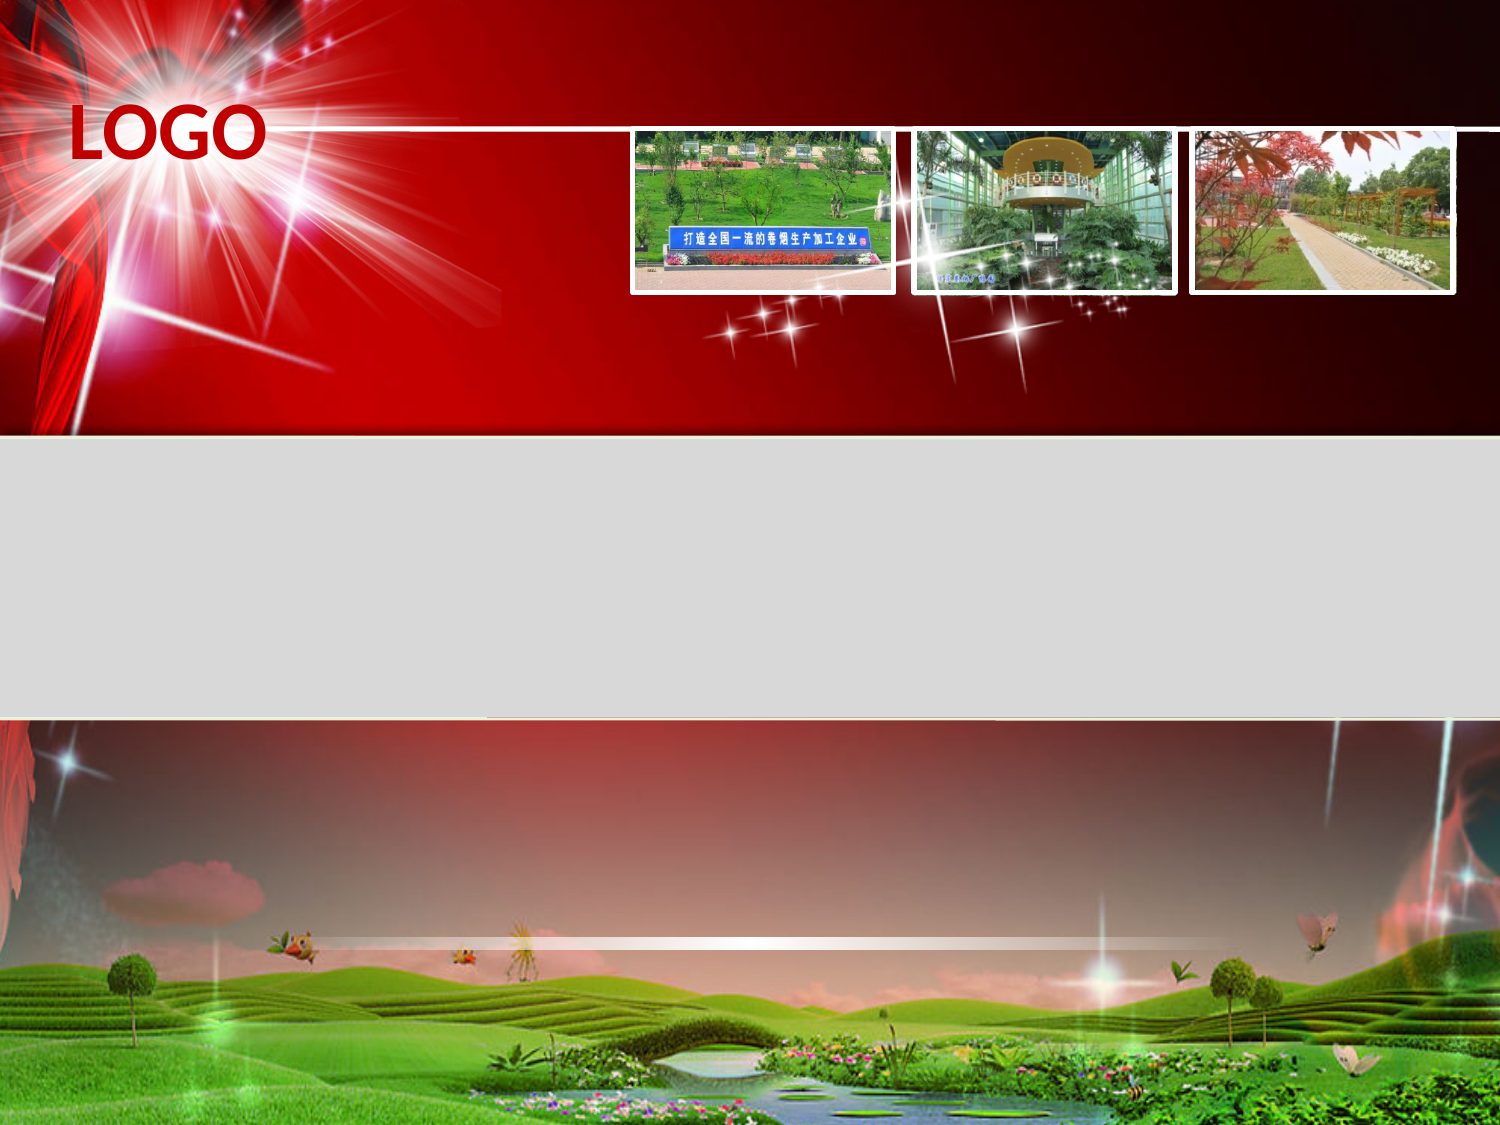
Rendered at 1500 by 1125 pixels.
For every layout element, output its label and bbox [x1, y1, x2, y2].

picture [224, 132, 254, 150]
picture [0, 0, 1500, 459]
picture [225, 113, 254, 126]
picture [0, 721, 1500, 1125]
